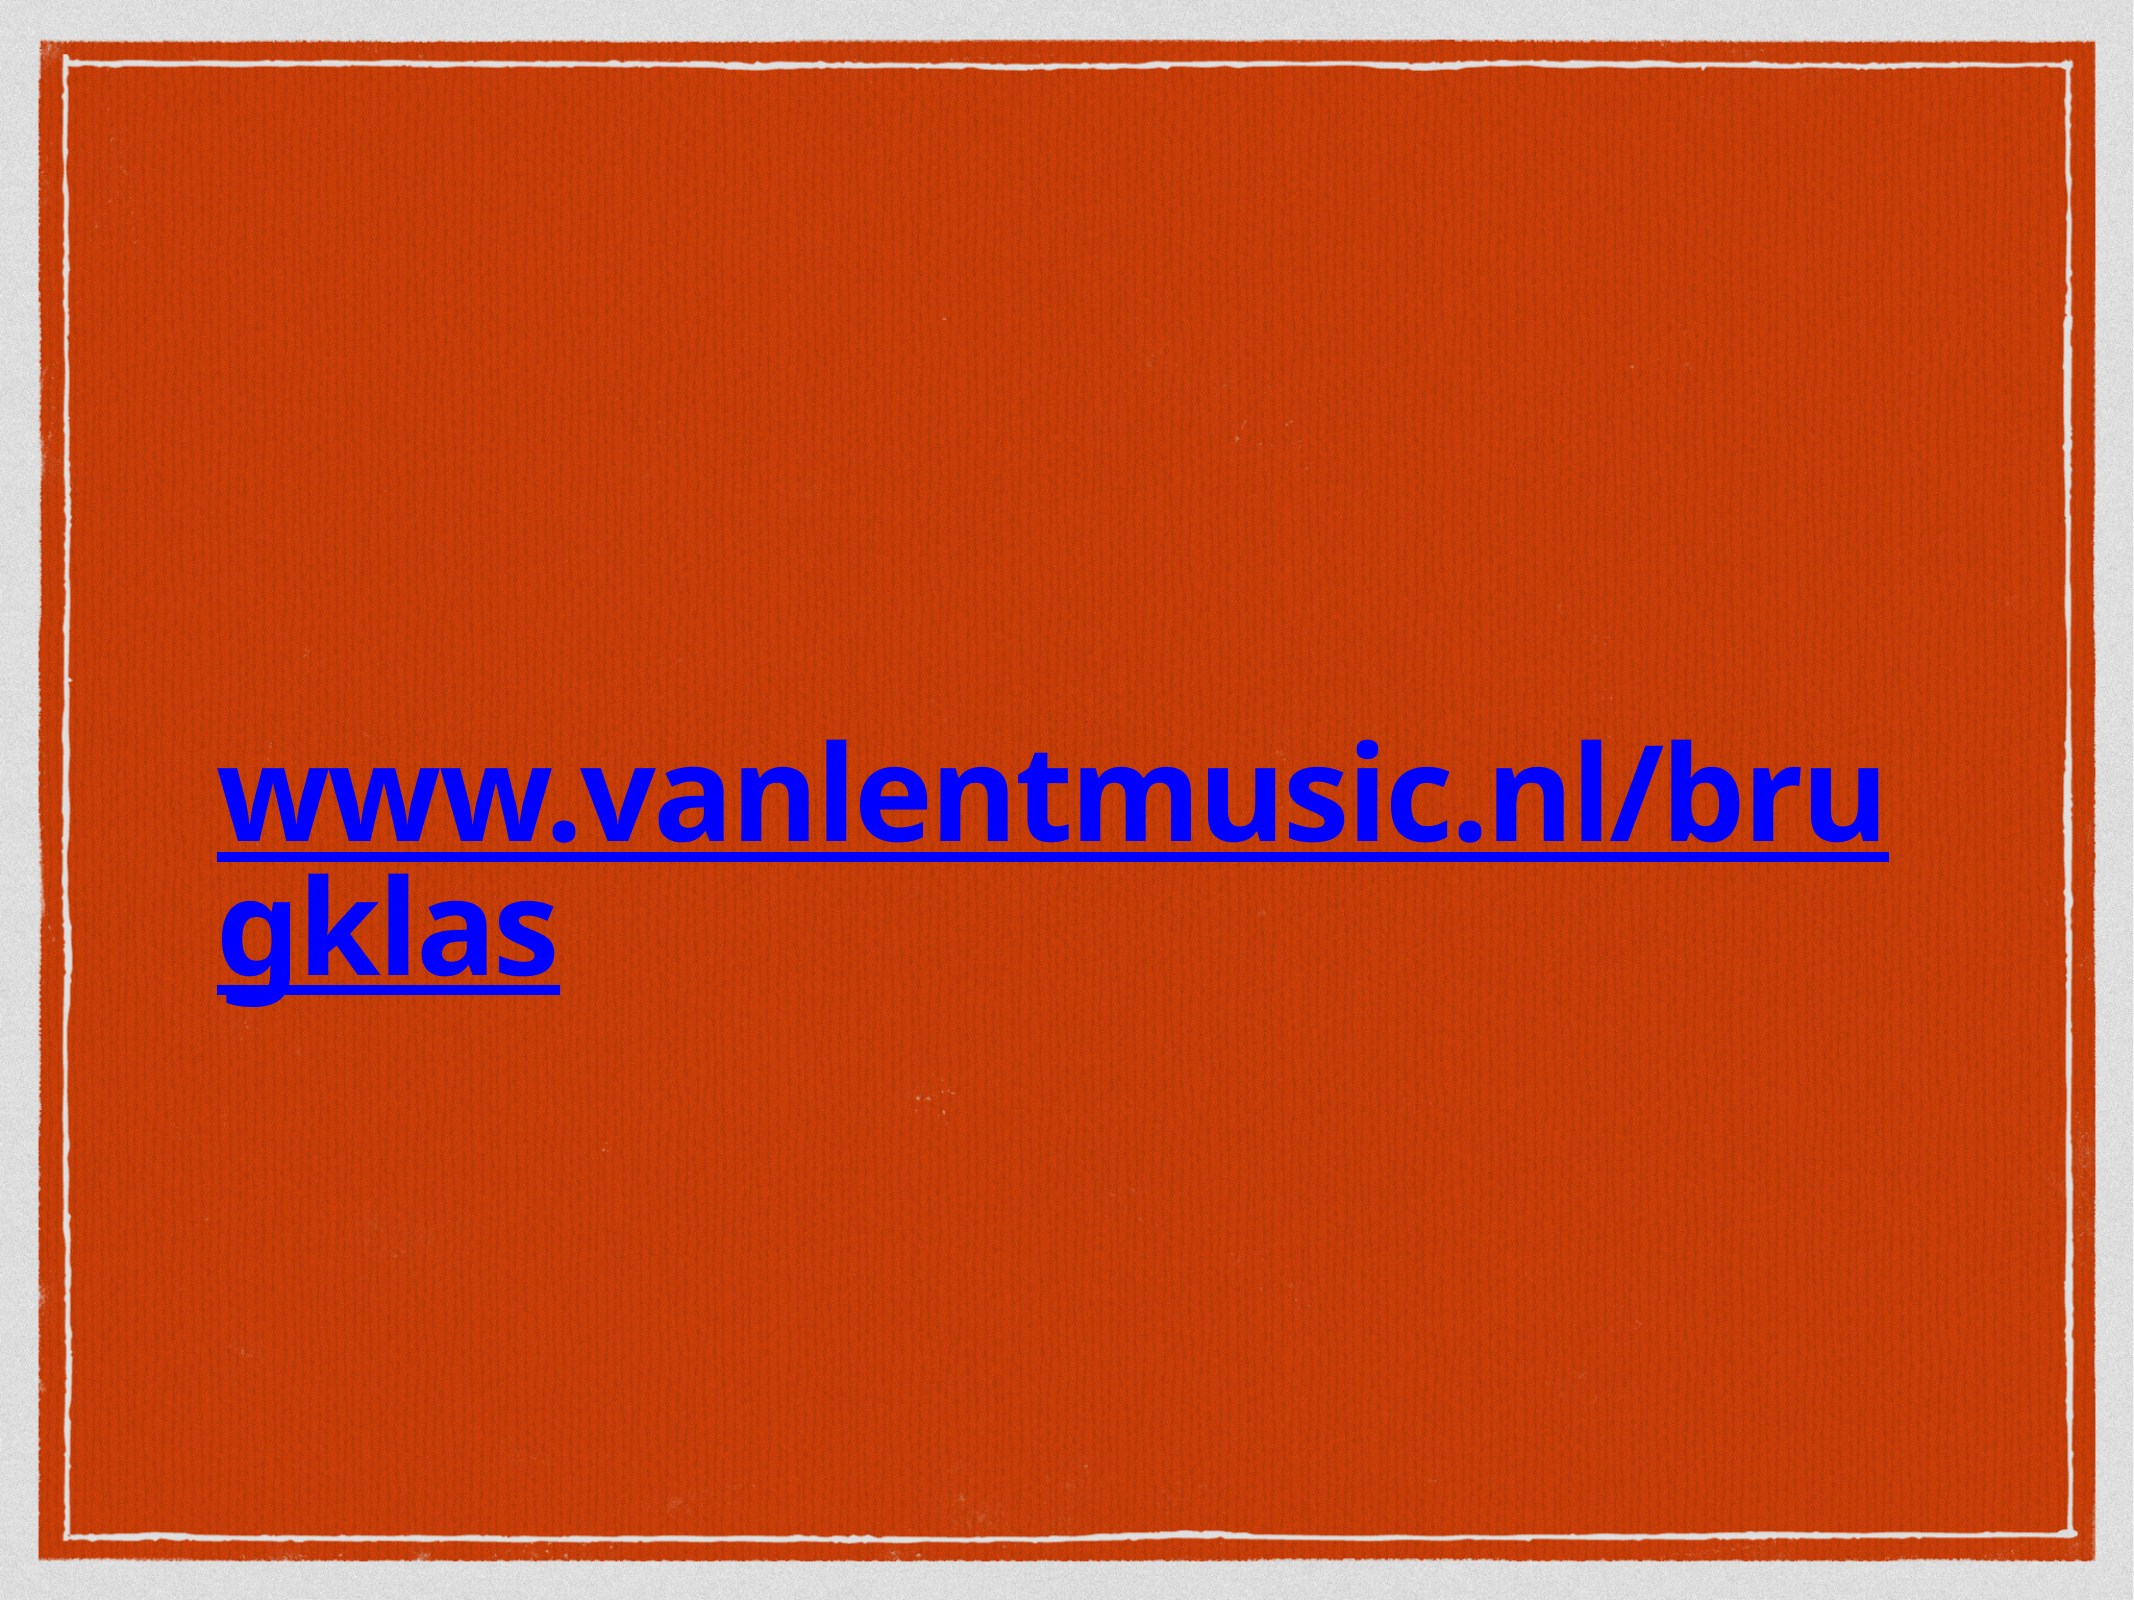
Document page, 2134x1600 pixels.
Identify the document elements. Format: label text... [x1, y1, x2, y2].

picture [0, 0, 2134, 1600]
title www.vanlentmusic.nl/brugklas [207, 574, 1926, 1024]
